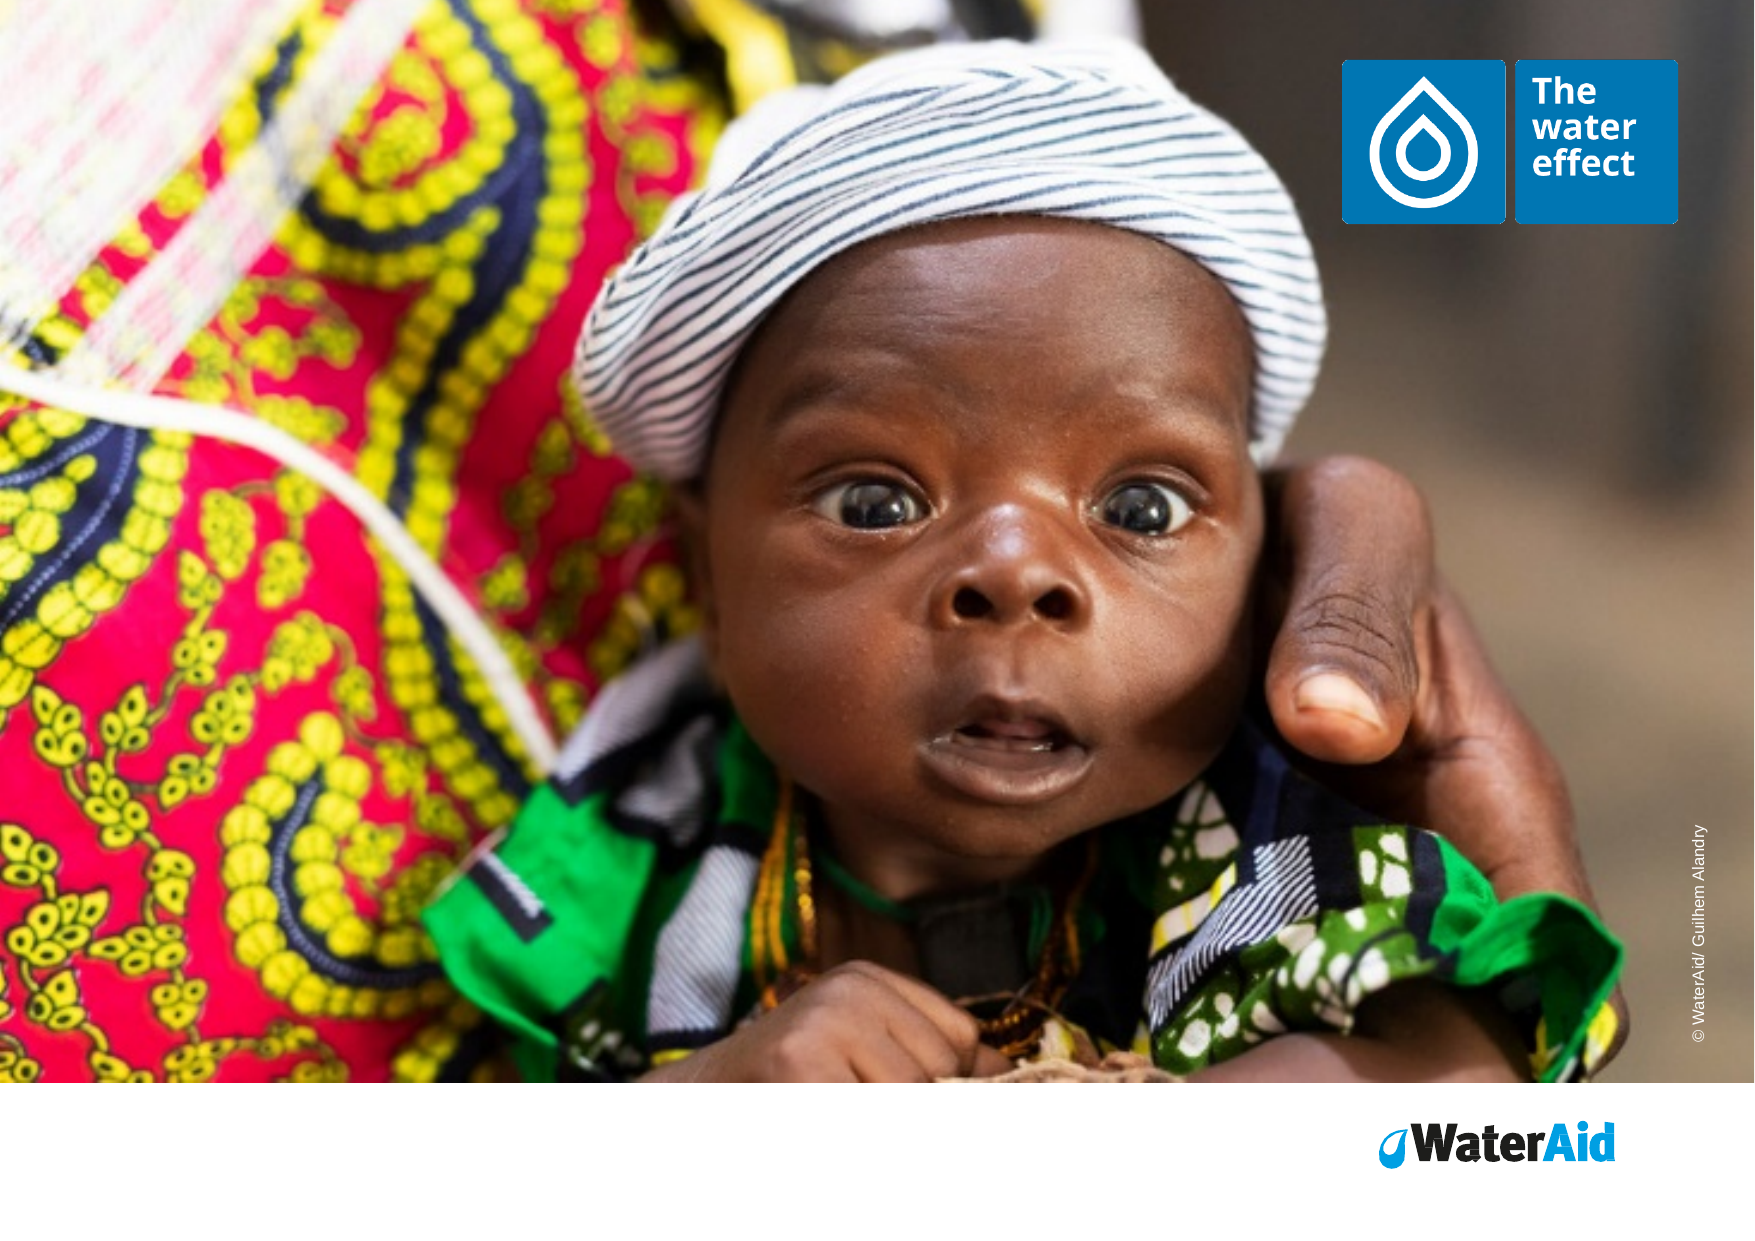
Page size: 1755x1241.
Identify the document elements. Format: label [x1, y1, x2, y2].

text_box [1500, 1132, 1526, 1162]
text_box [1578, 1132, 1588, 1162]
picture [0, 0, 1755, 1084]
text_box [1455, 1132, 1482, 1163]
text_box [1379, 1129, 1408, 1169]
text_box [1589, 1121, 1616, 1162]
text_box [1527, 1132, 1546, 1162]
text_box [1482, 1125, 1501, 1162]
text_box [1542, 1123, 1577, 1162]
text_box [1410, 1123, 1458, 1162]
text_box [1577, 1120, 1589, 1132]
